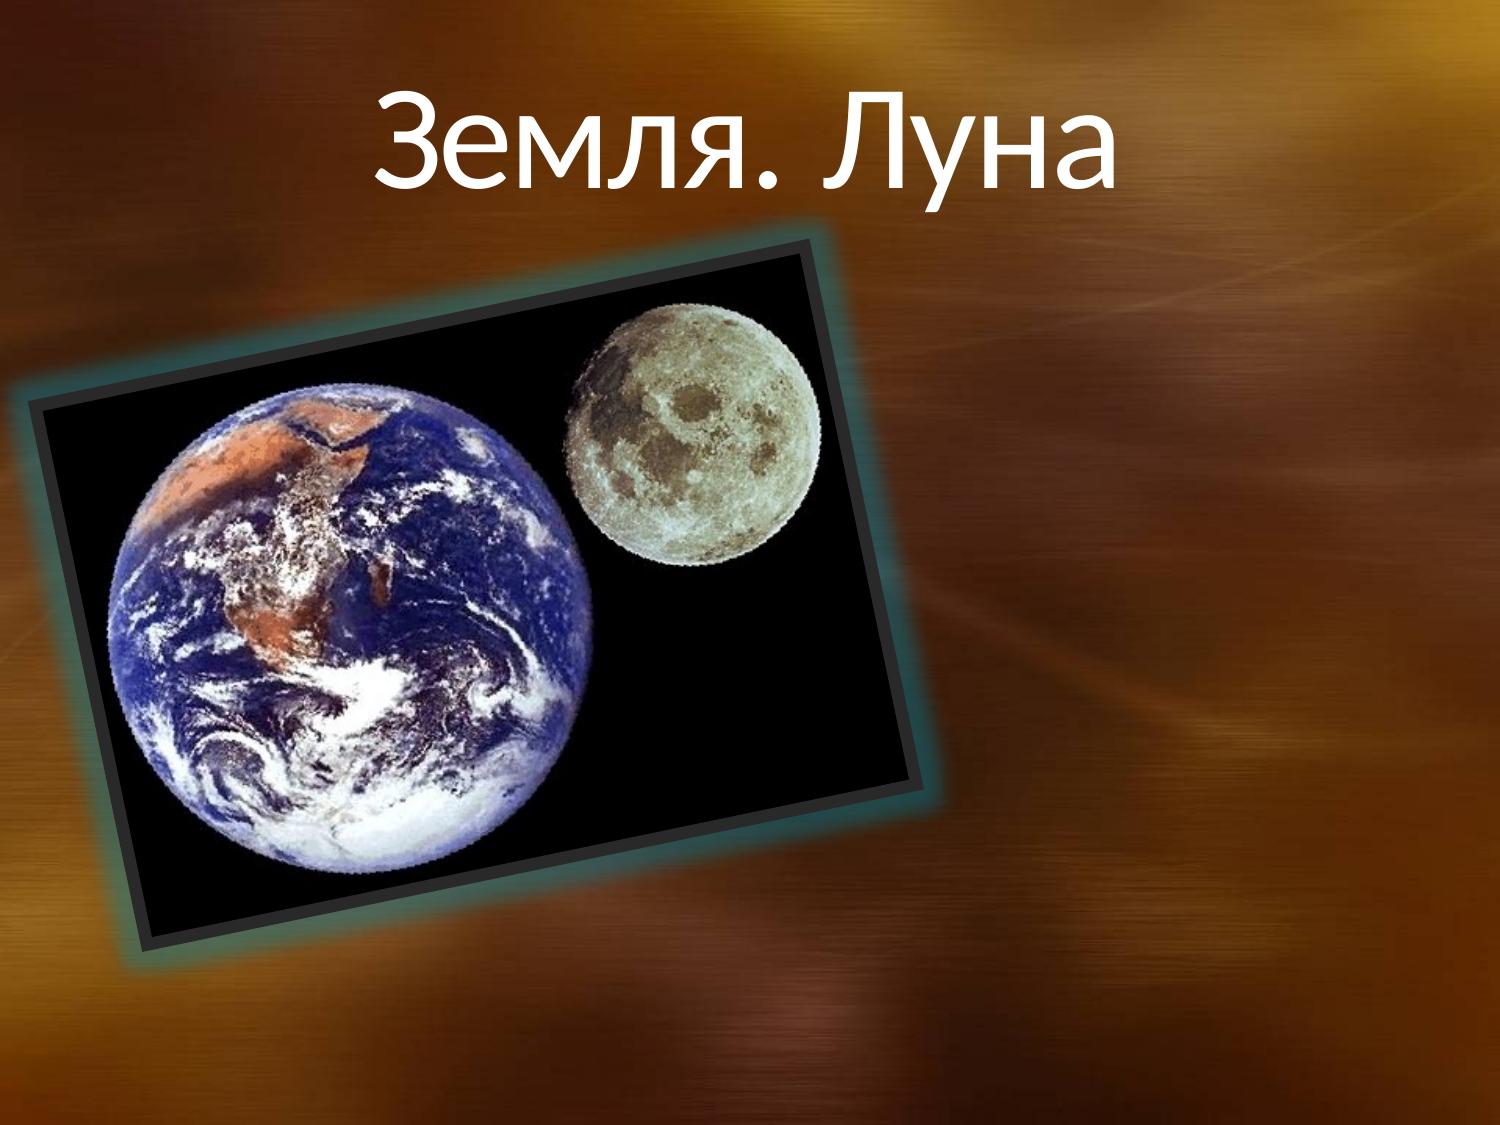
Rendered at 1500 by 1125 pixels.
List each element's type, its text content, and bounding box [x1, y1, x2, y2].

title Земля. Луна [117, 58, 1378, 309]
picture [0, 0, 1500, 1125]
